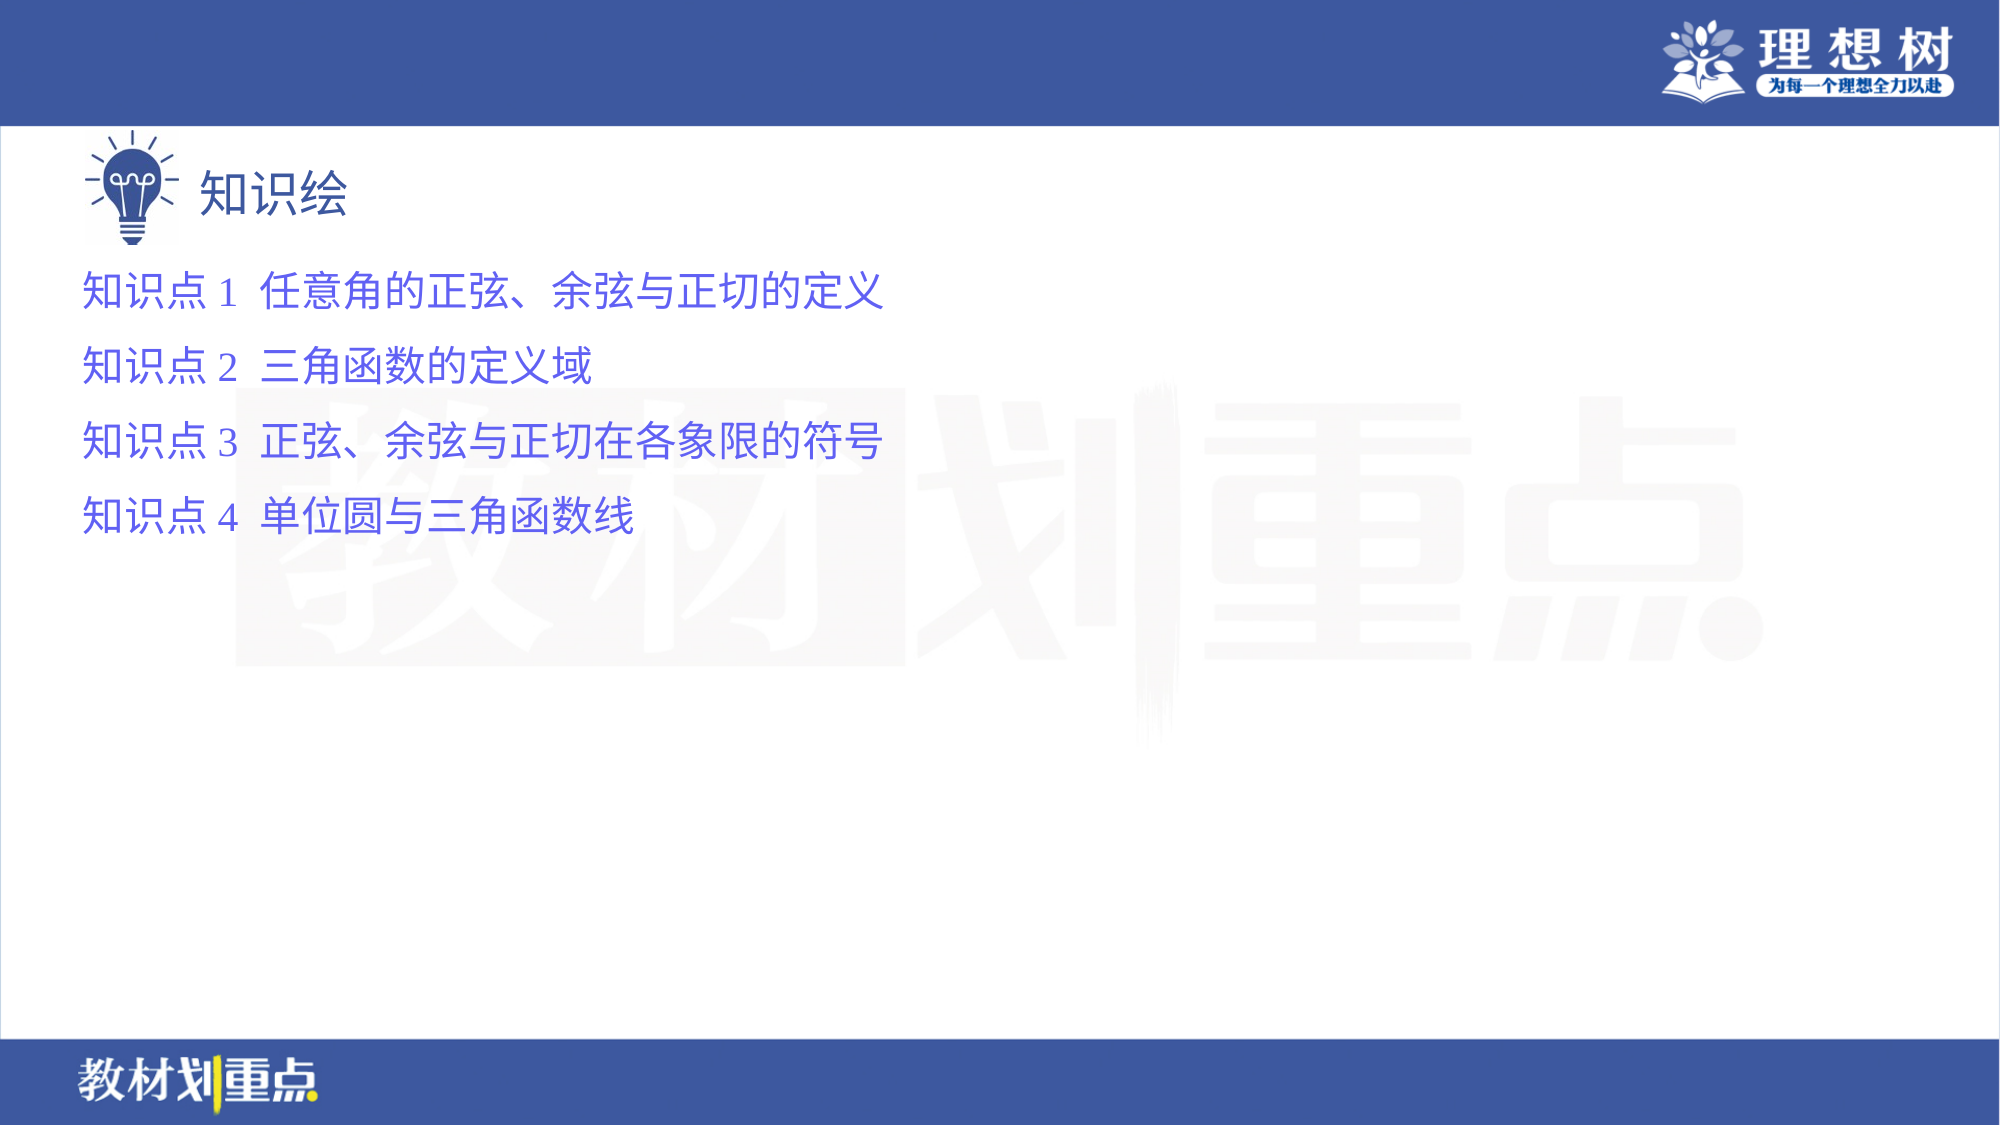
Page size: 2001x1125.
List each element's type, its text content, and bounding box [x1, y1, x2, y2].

text_box 知识点3 正弦、余弦与正切在各象限的符号 [82, 394, 1817, 469]
text_box 知识点2 三角函数的定义域 [82, 319, 1817, 394]
picture [0, 0, 2000, 1125]
text_box 知识绘 [199, 149, 495, 236]
text_box 知识点4 单位圆与三角函数线 [82, 469, 1817, 603]
text_box 知识点1 任意角的正弦、余弦与正切的定义 [82, 244, 1817, 319]
